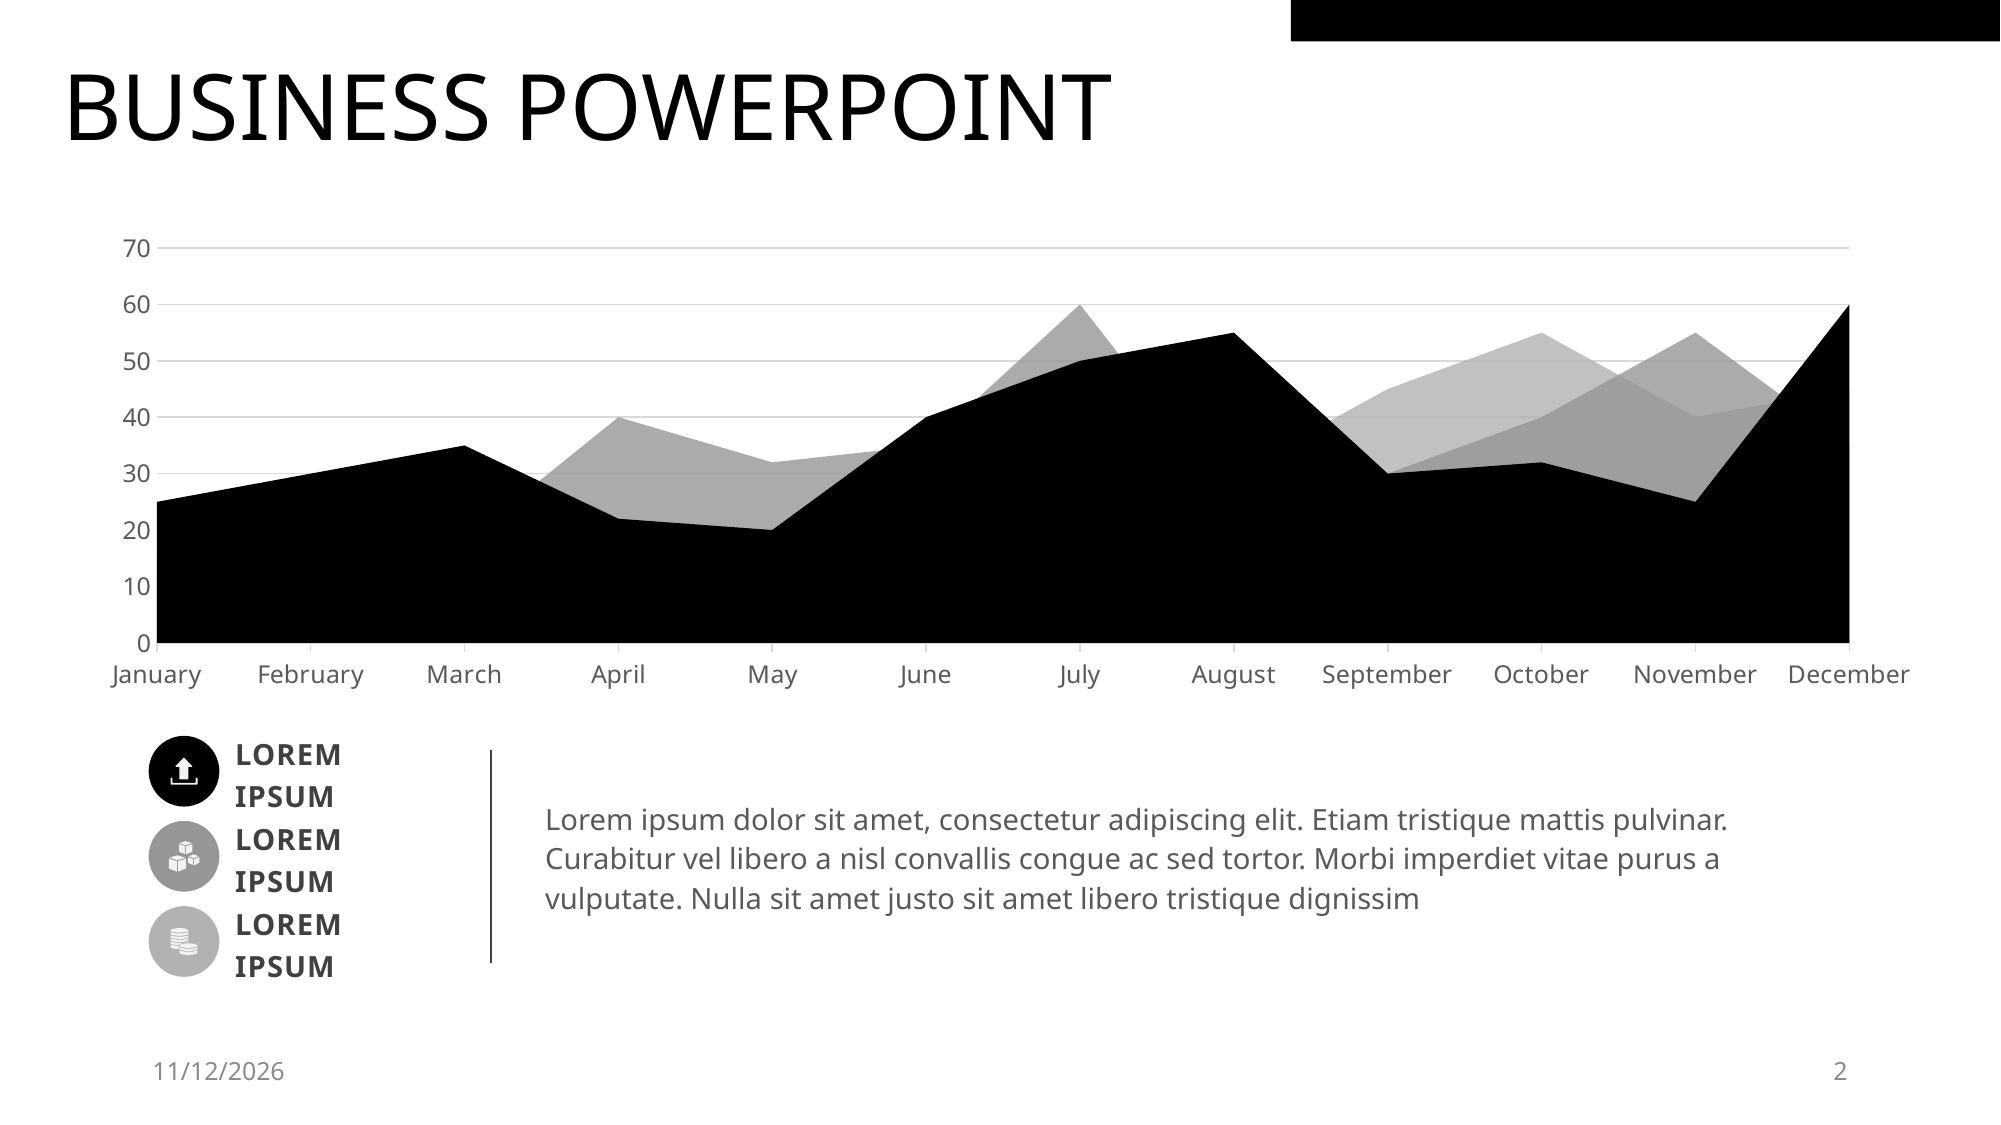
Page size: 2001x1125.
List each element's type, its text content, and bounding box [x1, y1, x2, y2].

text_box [168, 841, 200, 872]
text_box LOREM IPSUM [235, 729, 437, 813]
text_box [147, 819, 221, 893]
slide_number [137, 1042, 588, 1103]
text_box LOREM IPSUM [235, 899, 437, 984]
chart [84, 215, 1916, 692]
text_box [147, 734, 221, 808]
text_box LOREM IPSUM [235, 814, 437, 899]
text_box BUSINESS POWERPOINT [47, 41, 1953, 167]
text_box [170, 757, 198, 785]
text_box [1290, 0, 2000, 42]
text_box [147, 905, 221, 978]
text_box Lorem ipsum dolor sit amet, consectetur adipiscing elit. Etiam tristique mattis pulvinar. Curabitur vel libero a nisl convallis congue ac sed tortor. Morbi imperdiet vitae purus a vulputate. Nulla sit amet justo sit amet libero tristique dignissim [545, 796, 1846, 916]
slide_number 2 [1412, 1042, 1863, 1103]
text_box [170, 928, 198, 955]
